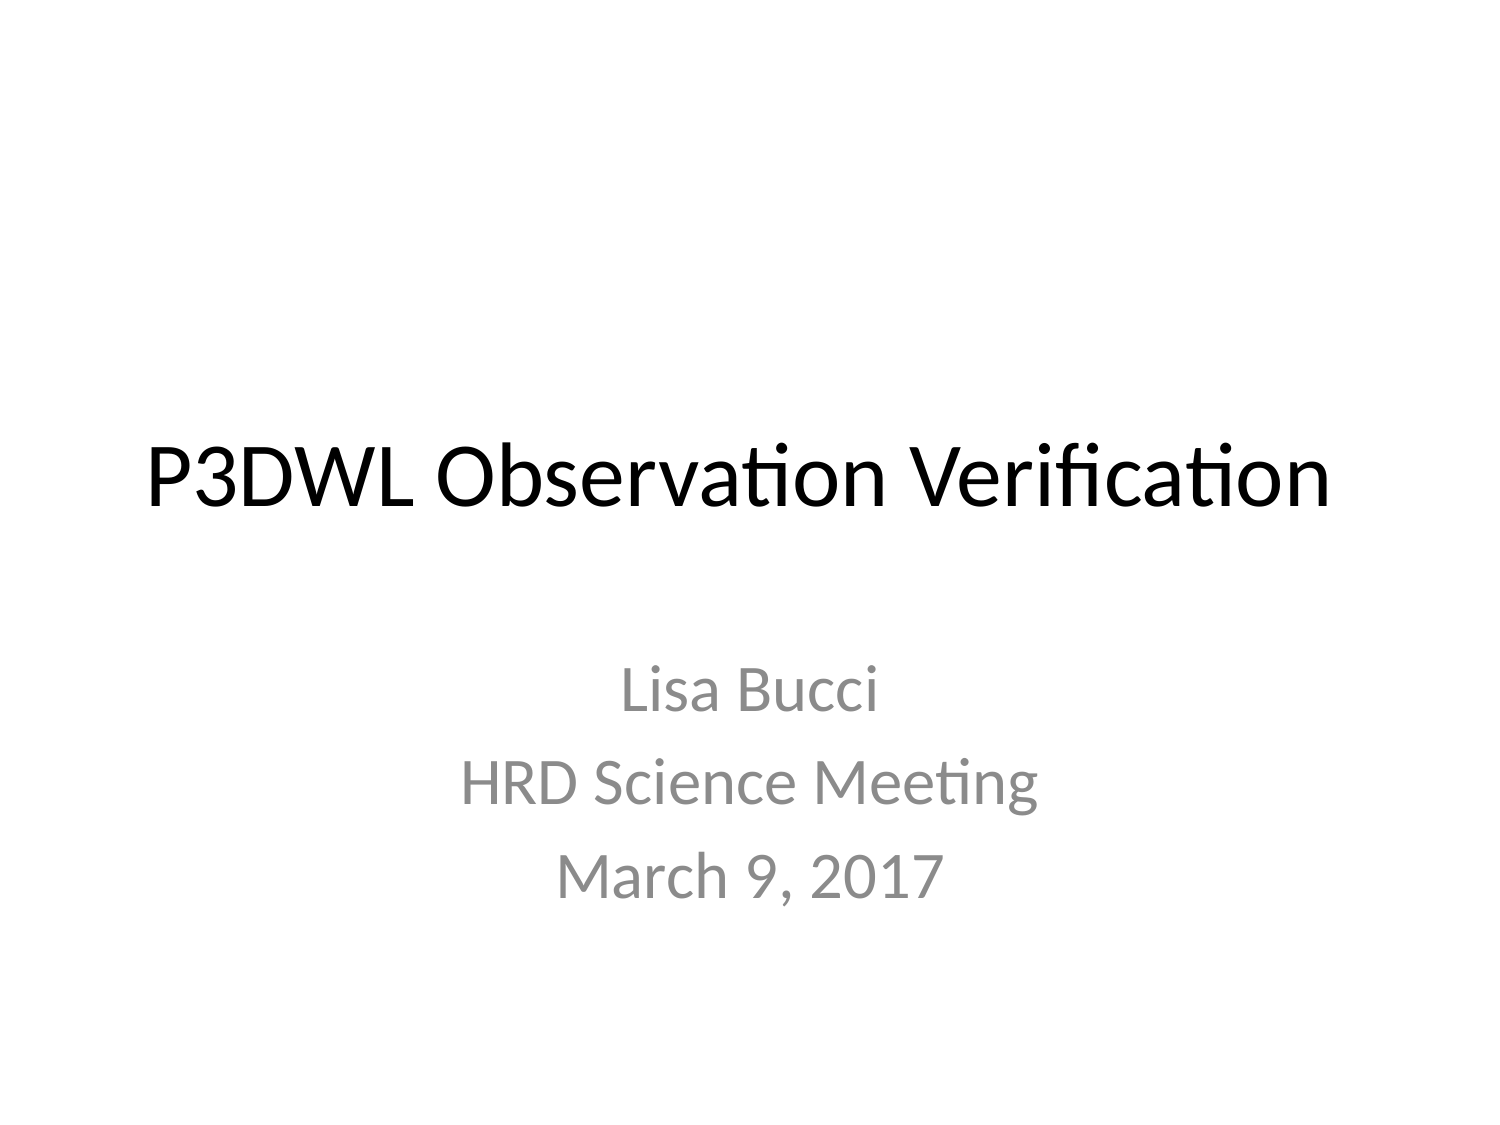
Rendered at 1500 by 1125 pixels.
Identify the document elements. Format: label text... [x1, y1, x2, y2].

subtitle Lisa Bucci HRD Science Meeting March 9, 2017 [225, 637, 1275, 925]
title P3DWL Observation Verification [112, 349, 1388, 591]
